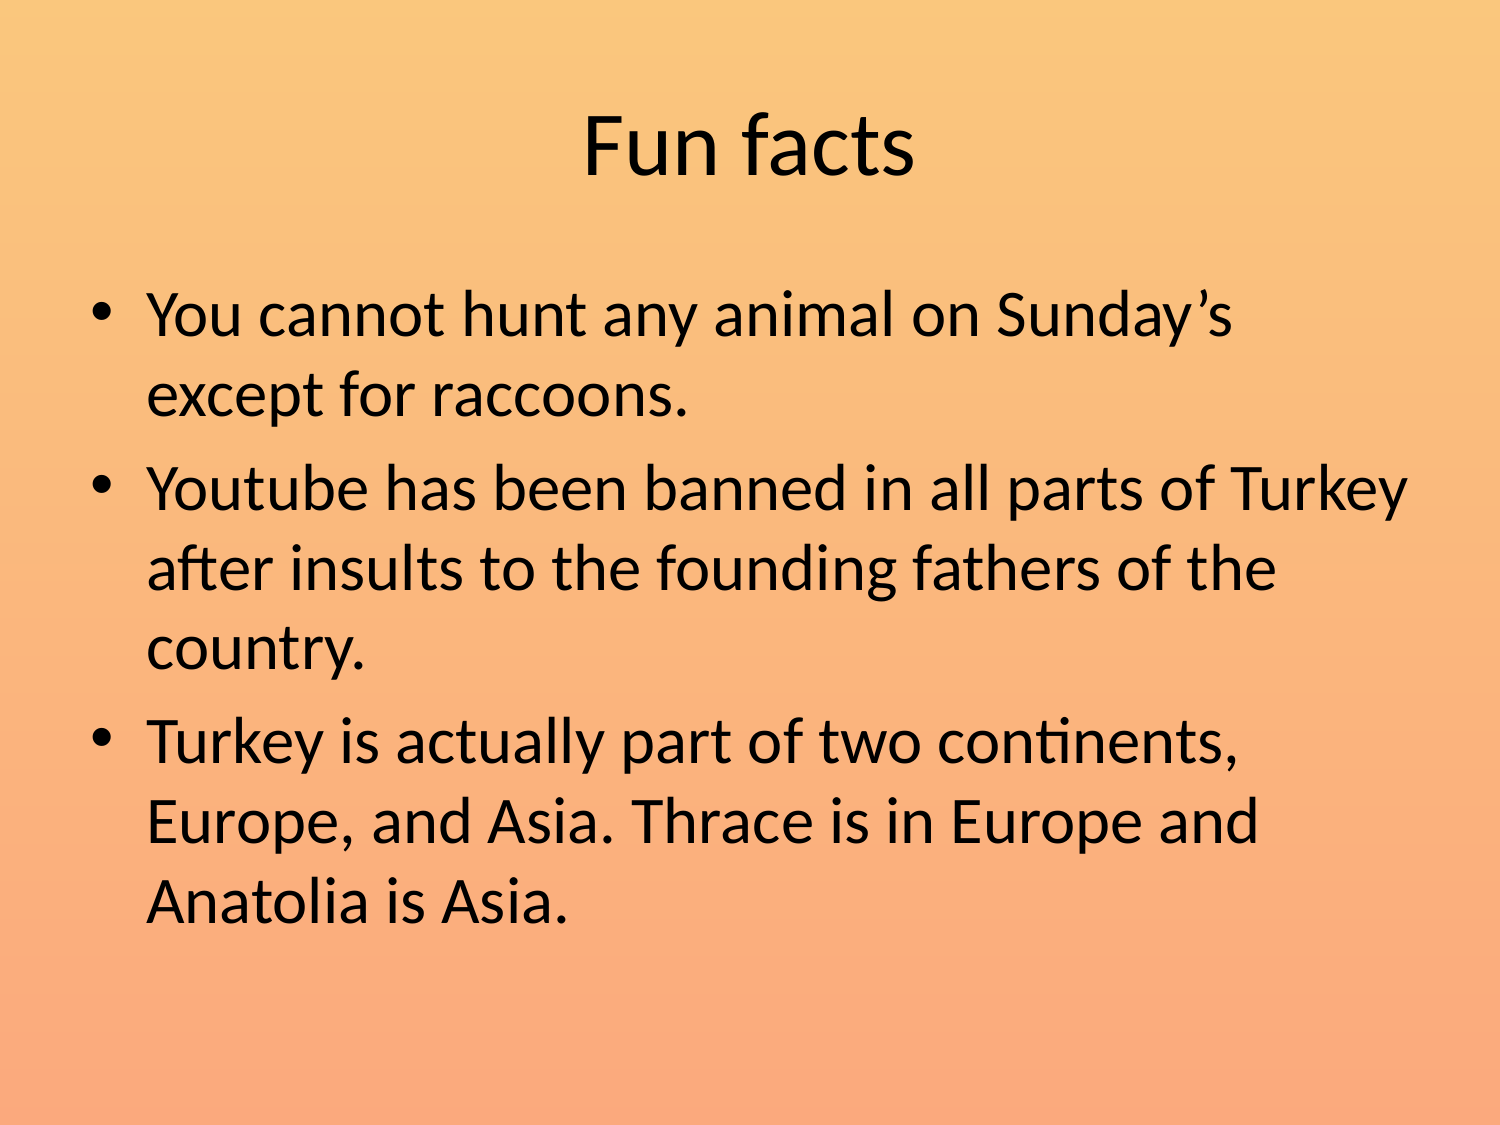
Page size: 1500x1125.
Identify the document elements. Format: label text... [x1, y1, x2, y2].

list You cannot hunt any animal on Sunday’s except for raccoons. Youtube has been banned in all parts of Turkey after insults to the founding fathers of the country. Turkey is actually part of two continents, Europe, and Asia. Thrace is in Europe and Anatolia is Asia. [75, 262, 1425, 1005]
title Fun facts [75, 45, 1425, 233]
